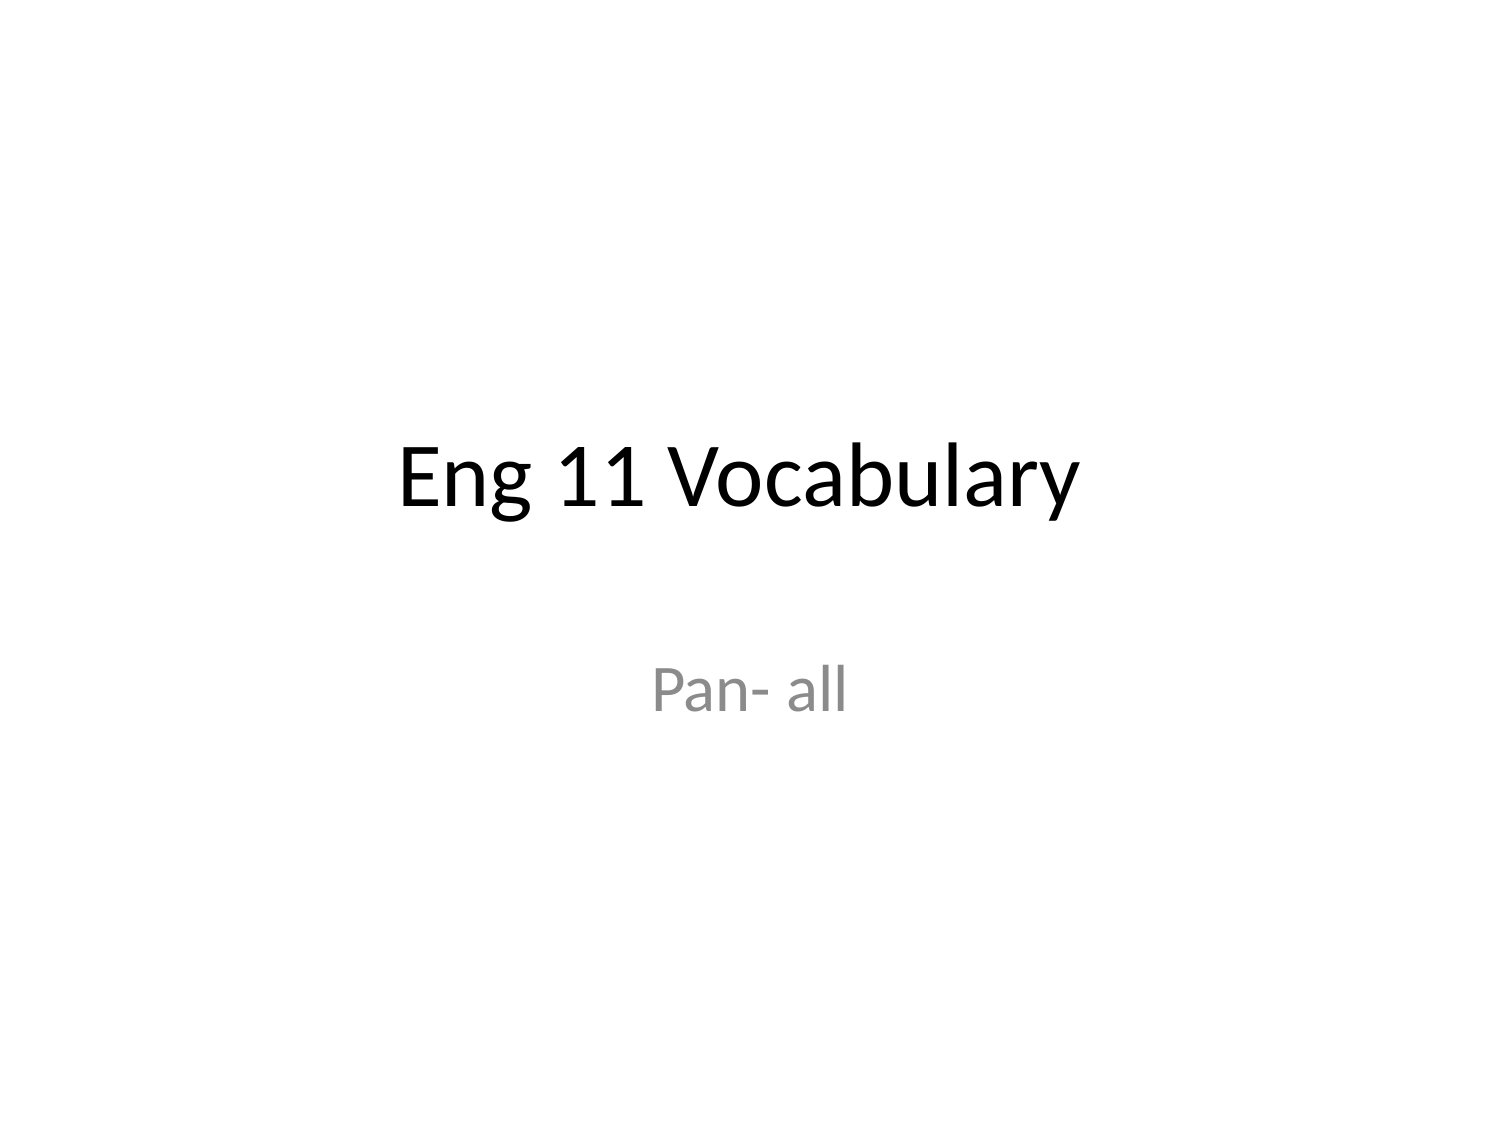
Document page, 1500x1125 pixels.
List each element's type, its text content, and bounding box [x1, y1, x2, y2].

subtitle Pan- all [225, 637, 1275, 925]
title Eng 11 Vocabulary [112, 349, 1388, 591]
